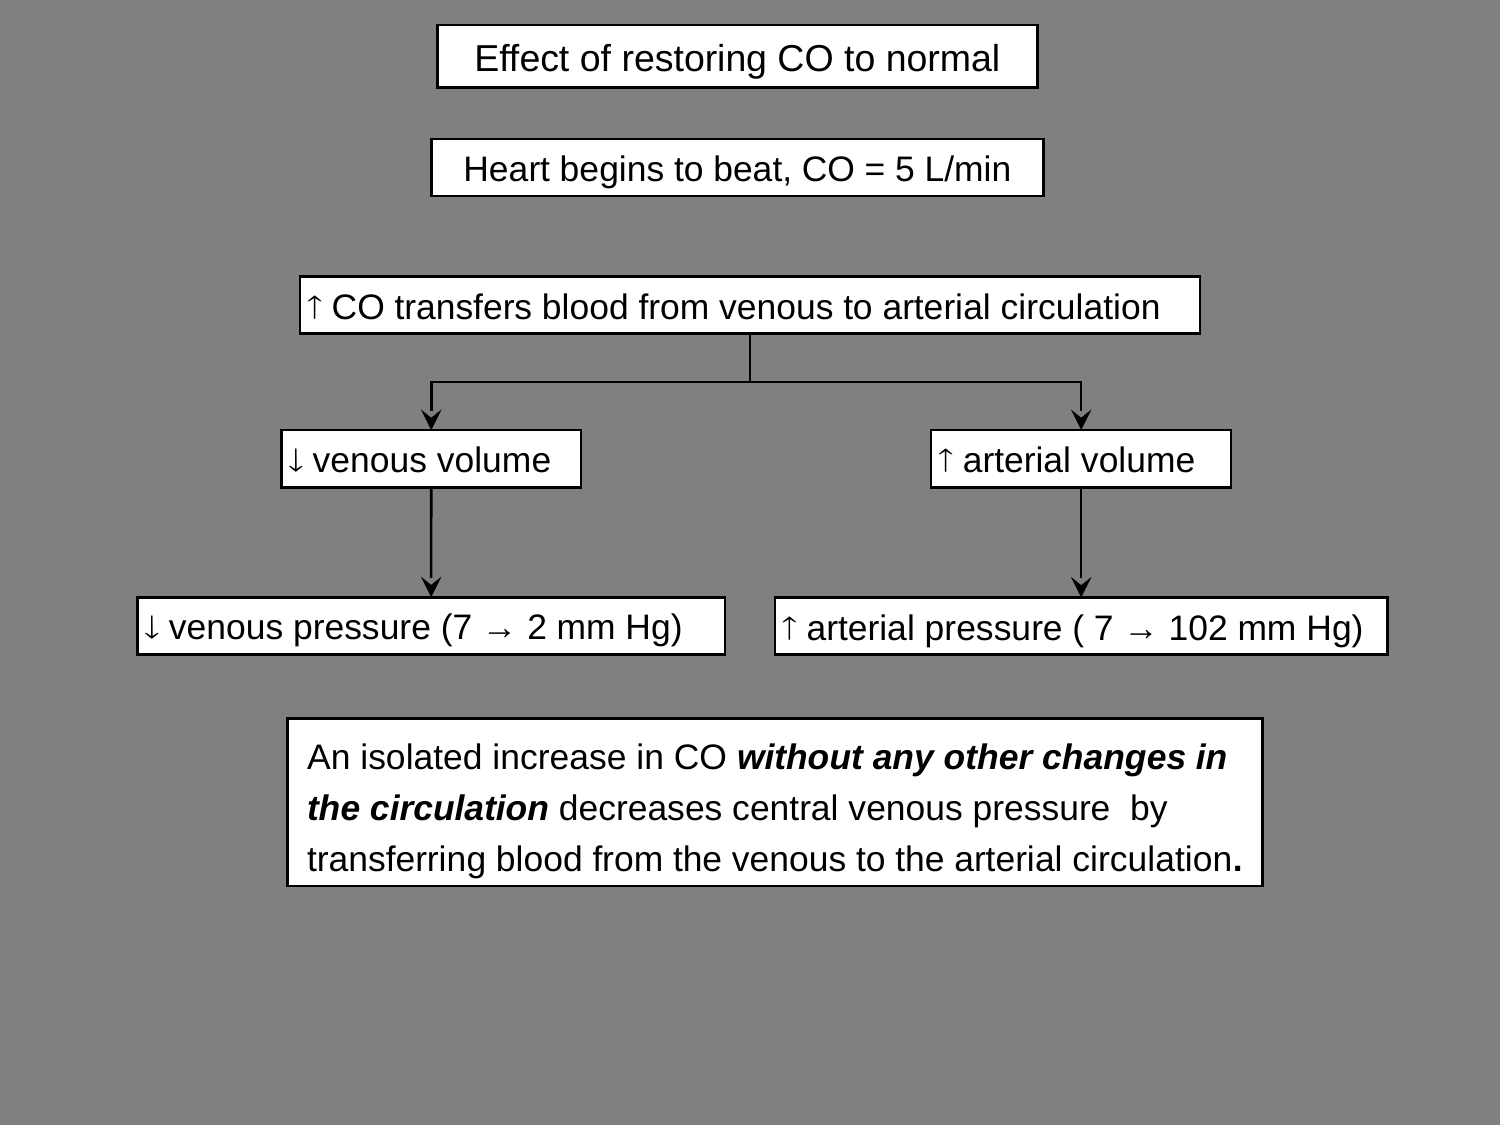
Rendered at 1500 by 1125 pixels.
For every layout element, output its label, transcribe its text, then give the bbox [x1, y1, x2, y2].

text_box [137, 274, 1388, 657]
title Effect of restoring CO to normal [436, 24, 1039, 89]
text_box Heart begins to beat, CO = 5 L/min [431, 138, 1044, 197]
text_box An isolated increase in CO without any other changes in the circulation decreases central venous pressure by transferring blood from the venous to the arterial circulation. [287, 718, 1263, 886]
